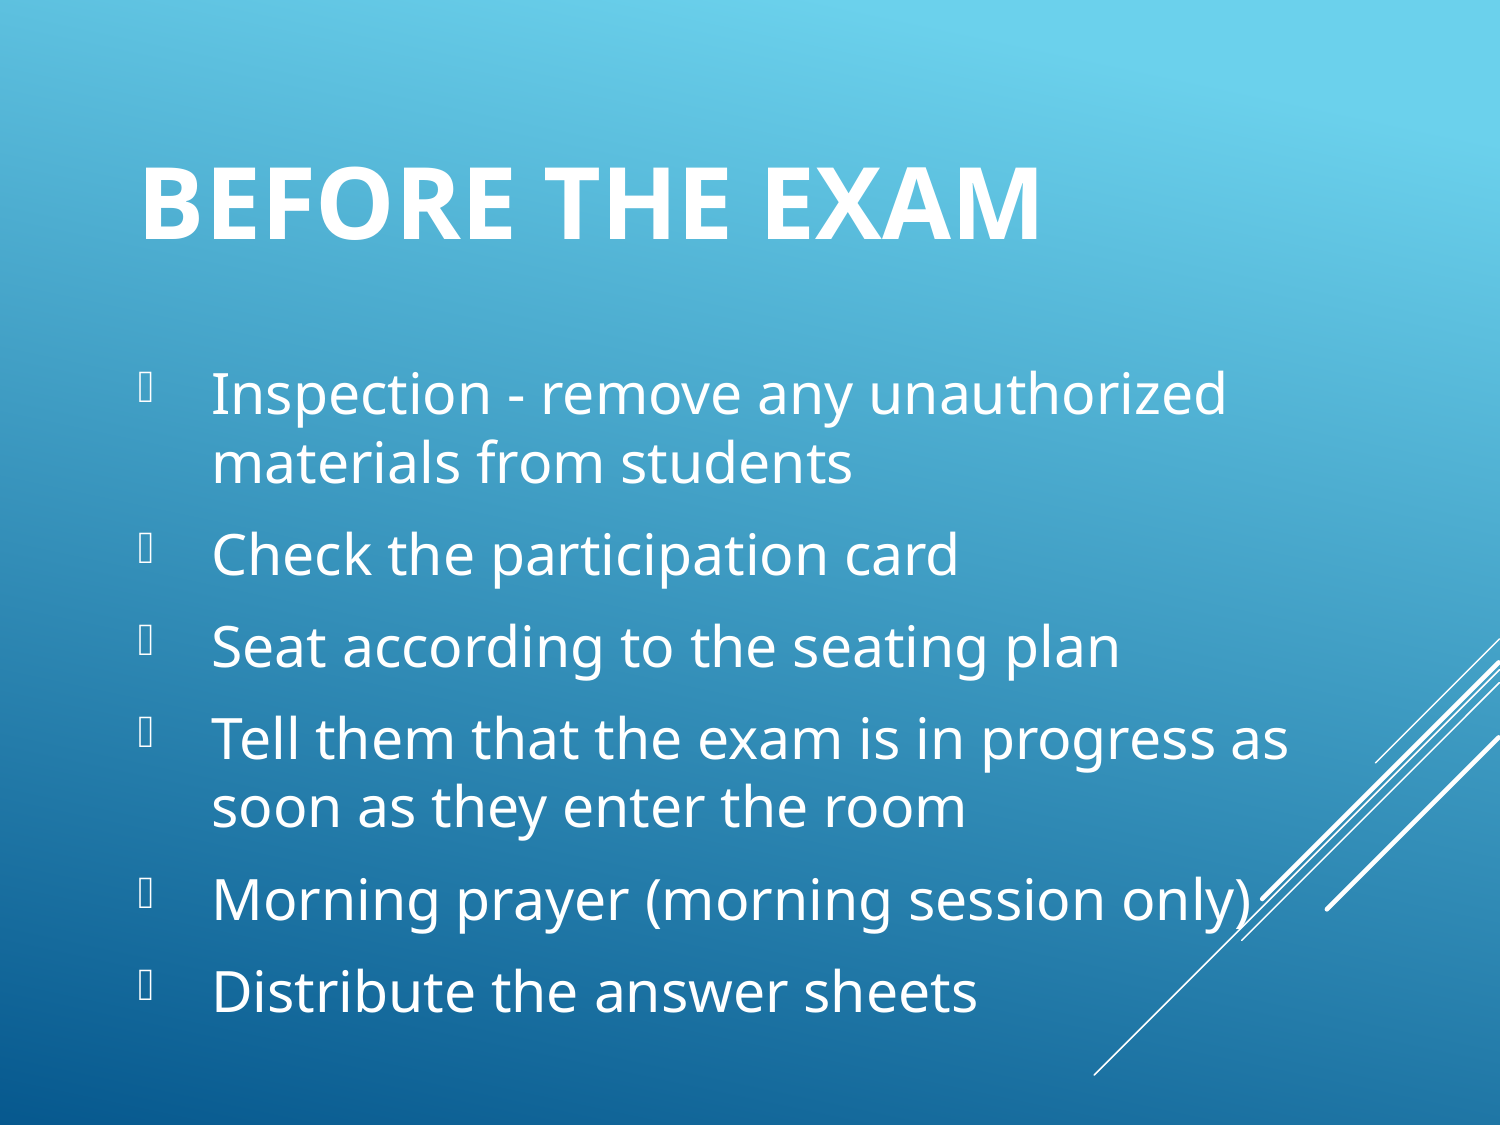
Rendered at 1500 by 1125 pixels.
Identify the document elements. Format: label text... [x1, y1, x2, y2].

list Inspection - remove any unauthorized materials from students Check the participation card Seat according to the seating plan Tell them that the exam is in progress as soon as they enter the room Morning prayer (morning session only) Distribute the answer sheets [122, 350, 1394, 1032]
title Before the Exam [122, 75, 1199, 325]
